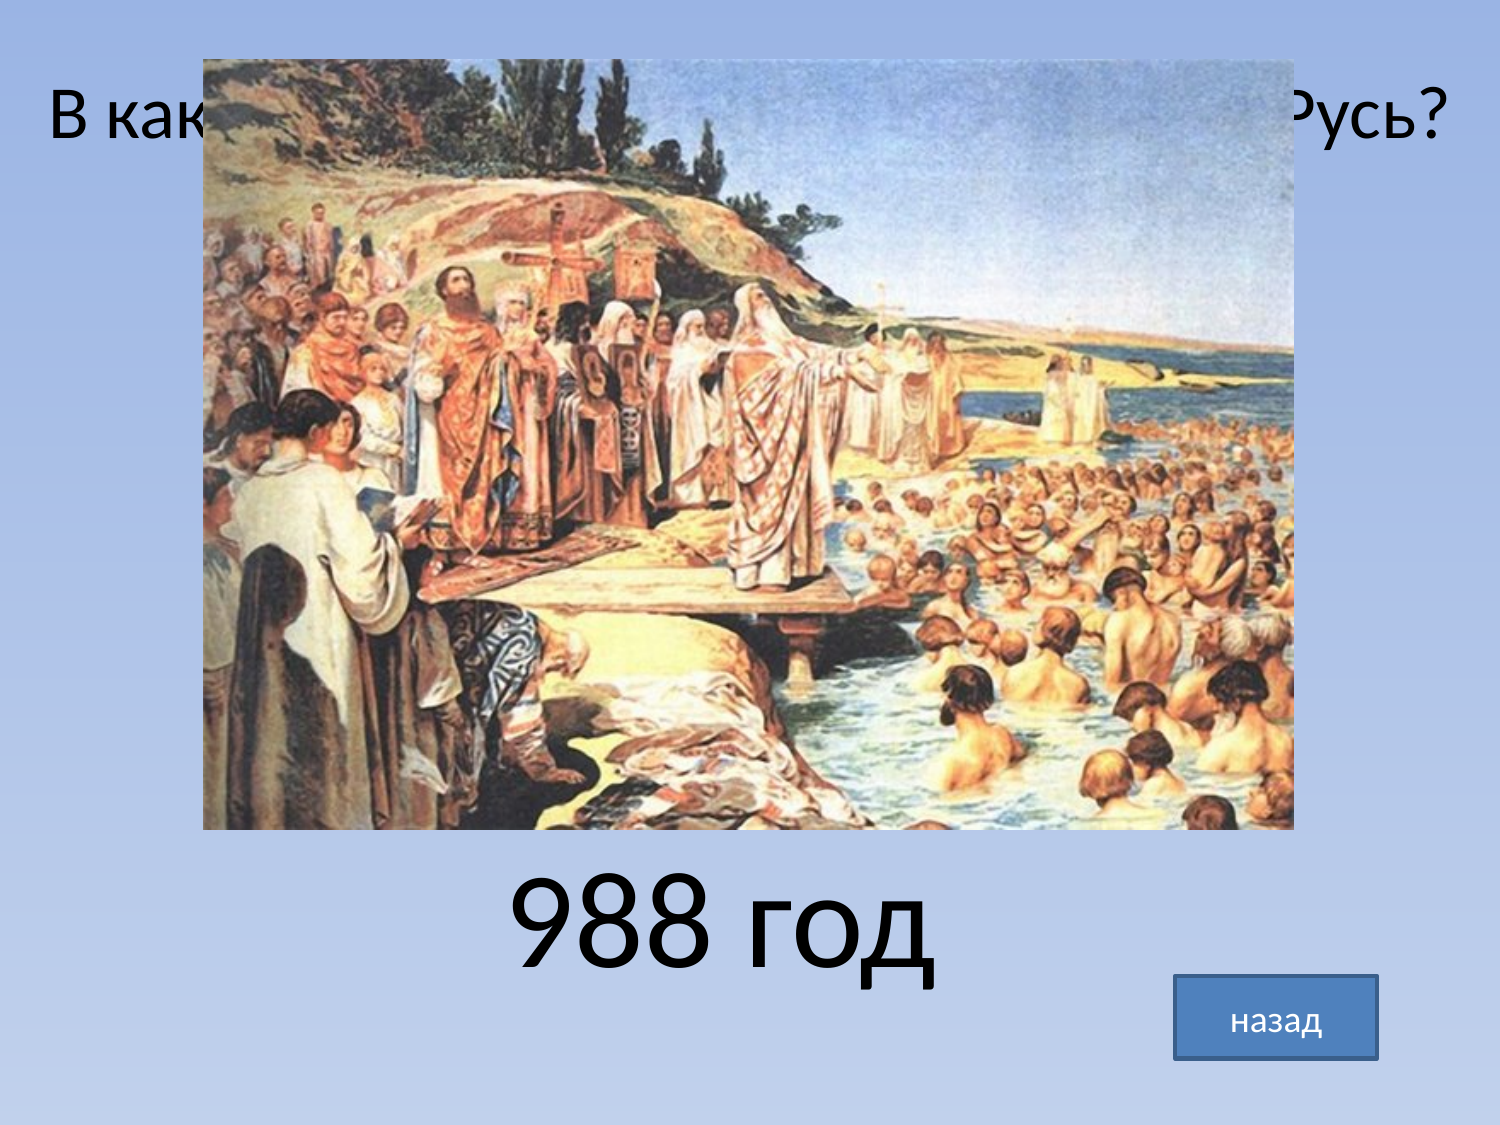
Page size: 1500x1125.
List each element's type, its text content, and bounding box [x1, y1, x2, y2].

text_box назад [1173, 974, 1379, 1061]
text_box В каком году князь Владимир крестил Русь? [33, 55, 1468, 161]
text_box 988 год [490, 838, 1199, 1002]
picture [202, 58, 1294, 830]
